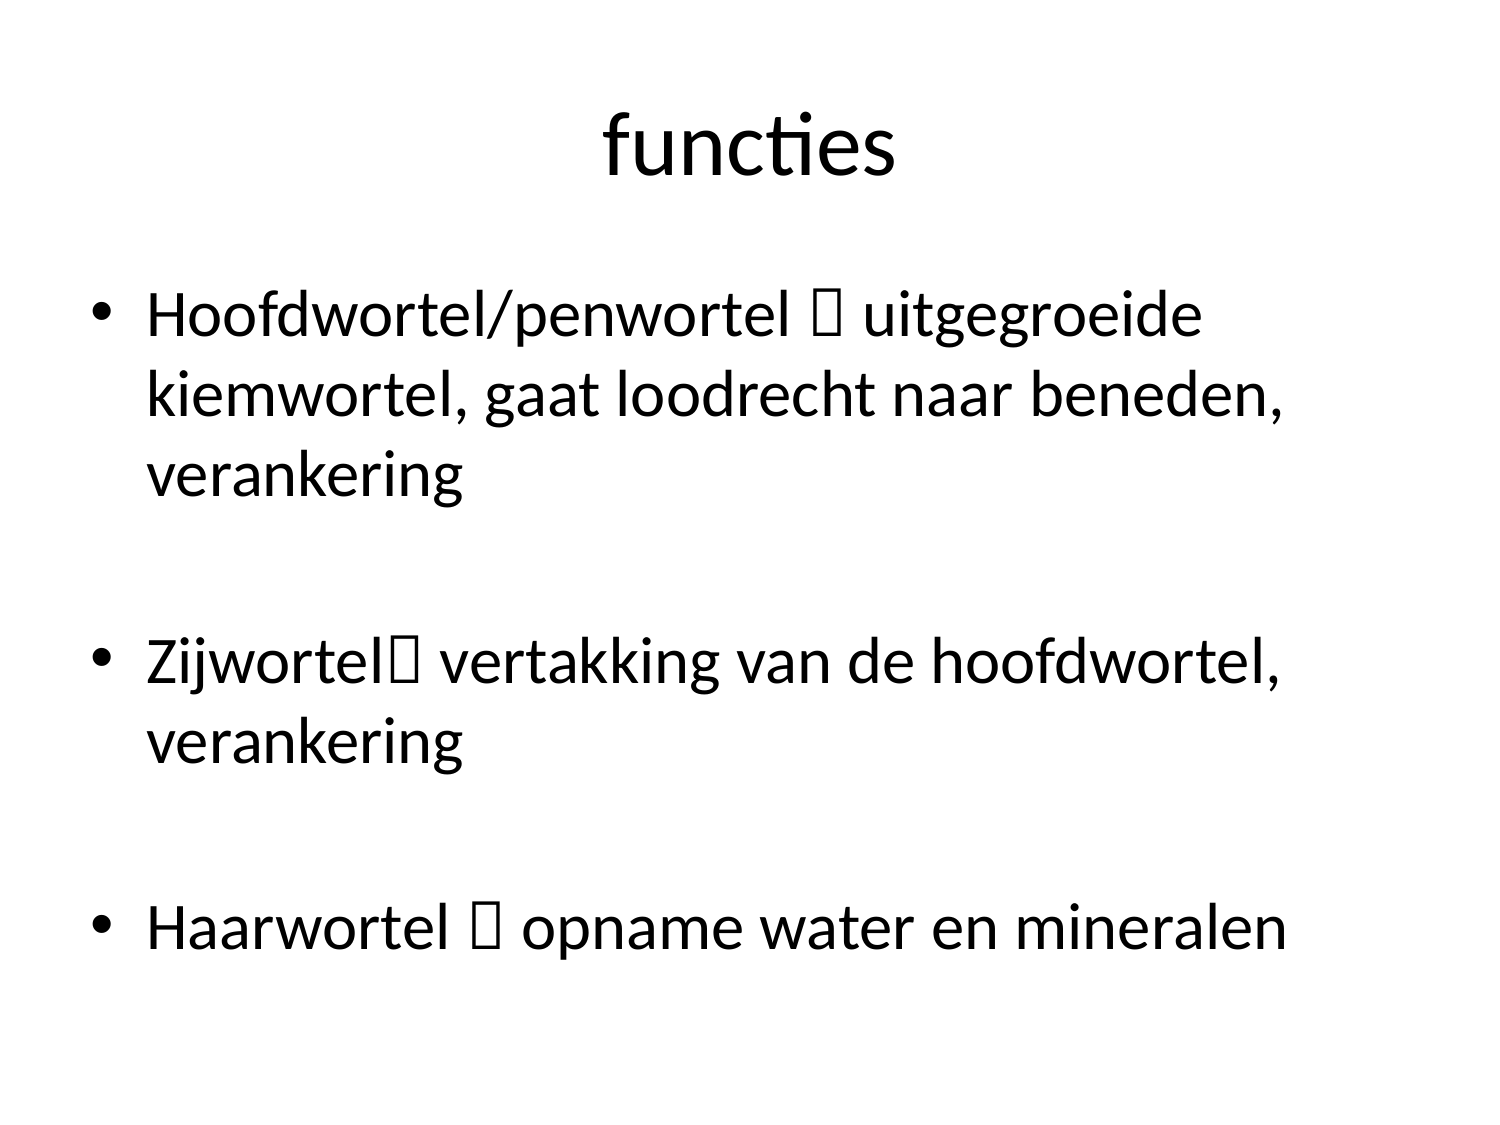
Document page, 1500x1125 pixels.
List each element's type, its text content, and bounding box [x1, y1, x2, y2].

title functies [75, 45, 1425, 233]
list Hoofdwortel/penwortel  uitgegroeide kiemwortel, gaat loodrecht naar beneden, verankering Zijwortel vertakking van de hoofdwortel, verankering Haarwortel  opname water en mineralen [75, 262, 1425, 1005]
